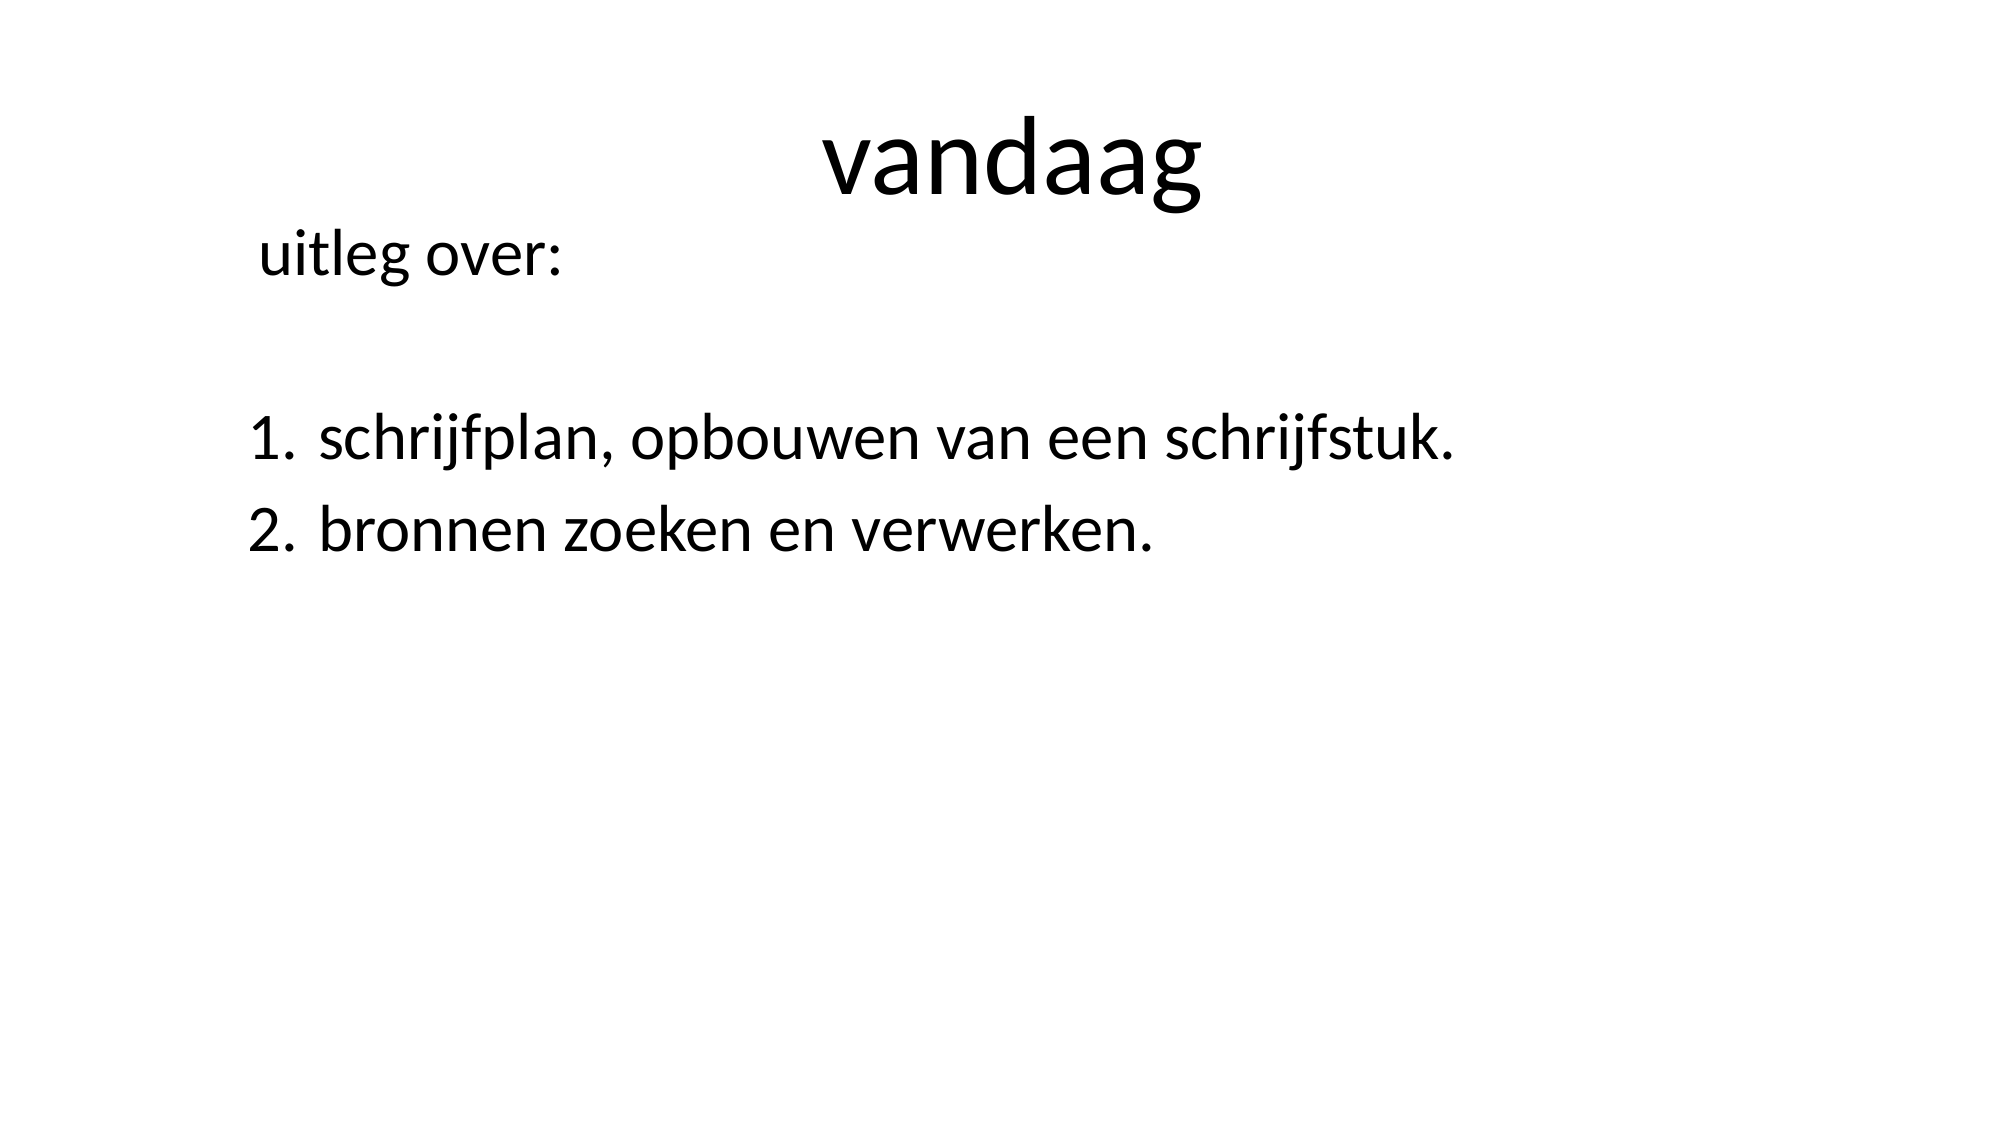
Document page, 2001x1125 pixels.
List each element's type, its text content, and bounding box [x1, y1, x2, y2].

subtitle uitleg over: schrijfplan, opbouwen van een schrijfstuk. bronnen zoeken en verwerken. [228, 189, 1760, 688]
title vandaag [240, 80, 1760, 189]
